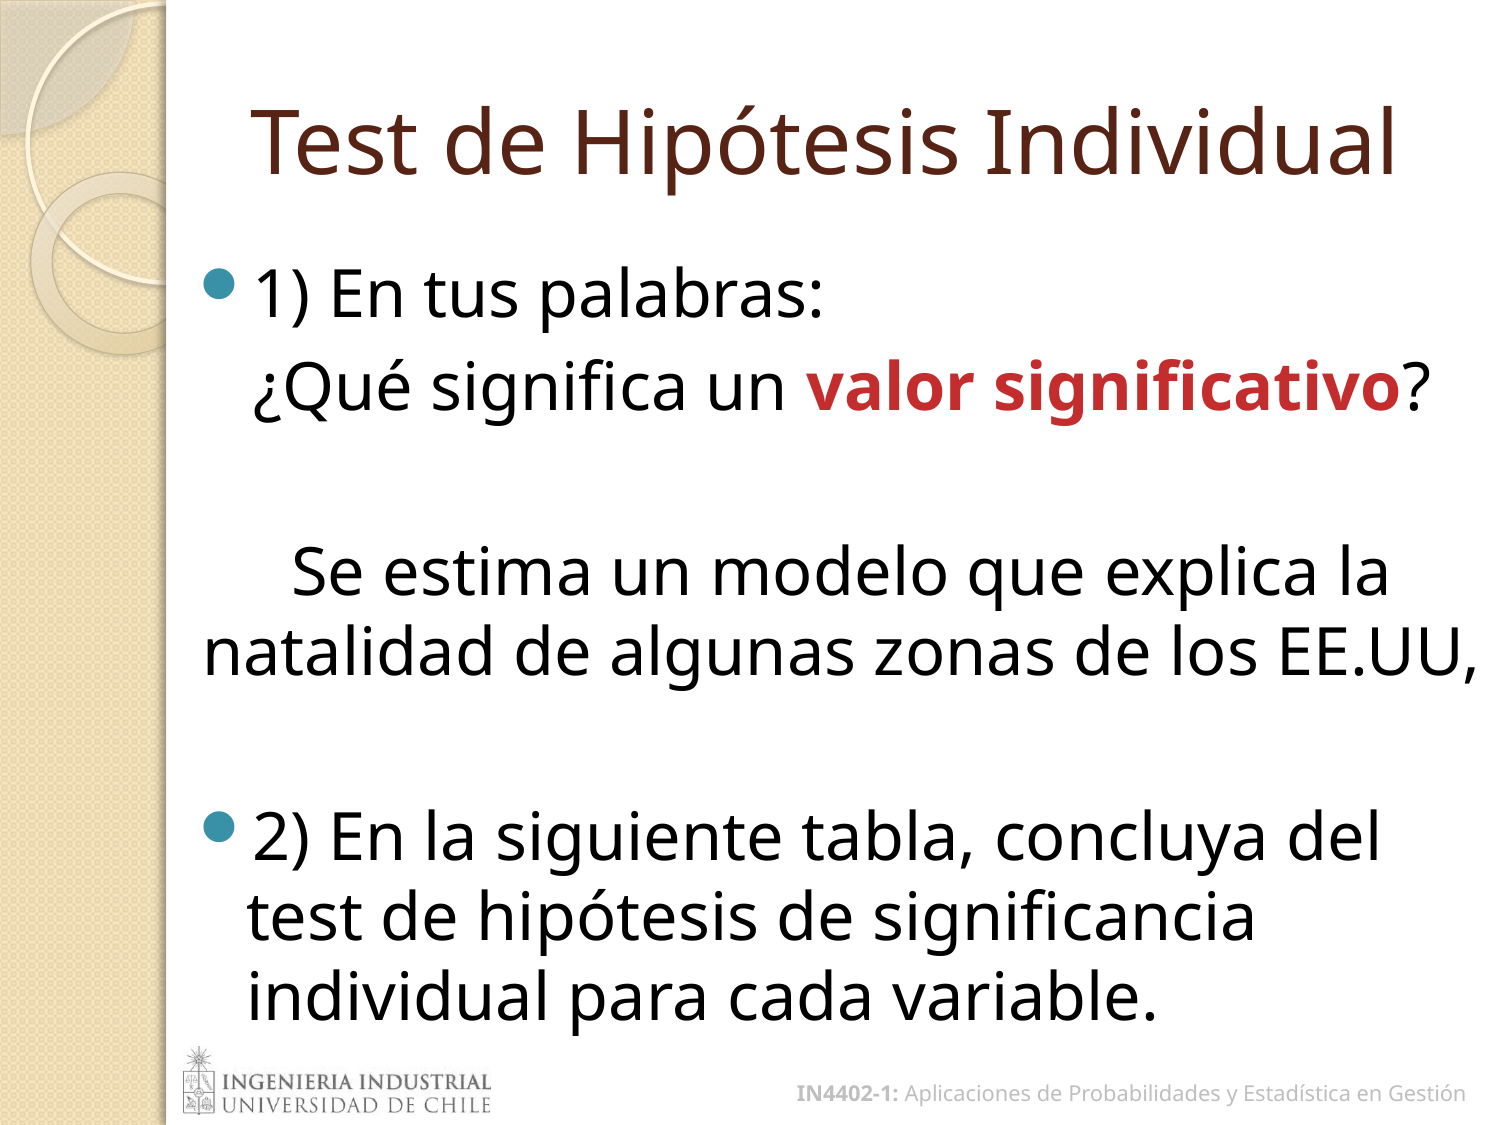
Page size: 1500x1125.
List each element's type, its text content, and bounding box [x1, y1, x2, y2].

title Test de Hipótesis Individual [235, 45, 1466, 233]
list 1) En tus palabras: ¿Qué significa un valor significativo? Se estima un modelo que explica la natalidad de algunas zonas de los EE.UU, 2) En la siguiente tabla, concluya del test de hipótesis de significancia individual para cada variable. [171, 243, 1500, 1071]
picture [183, 1071, 491, 1115]
